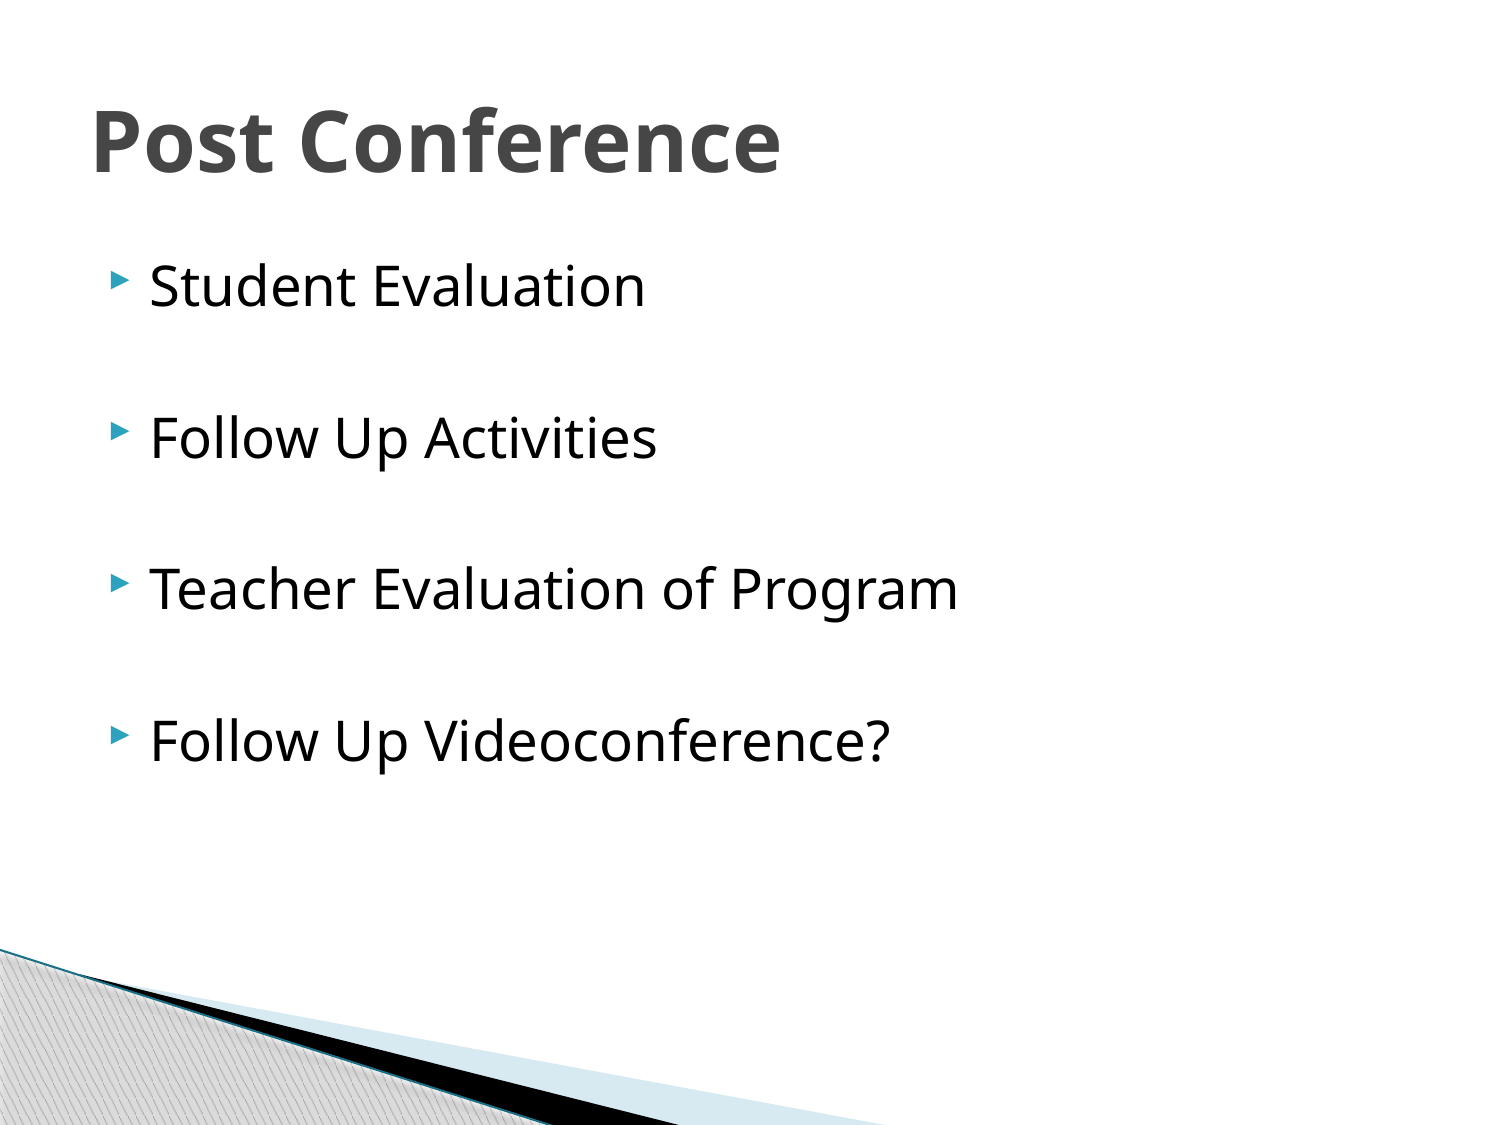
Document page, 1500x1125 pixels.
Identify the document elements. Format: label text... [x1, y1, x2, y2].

list Student Evaluation Follow Up Activities Teacher Evaluation of Program Follow Up Videoconference? [75, 243, 1425, 986]
title Post Conference [75, 45, 1425, 233]
